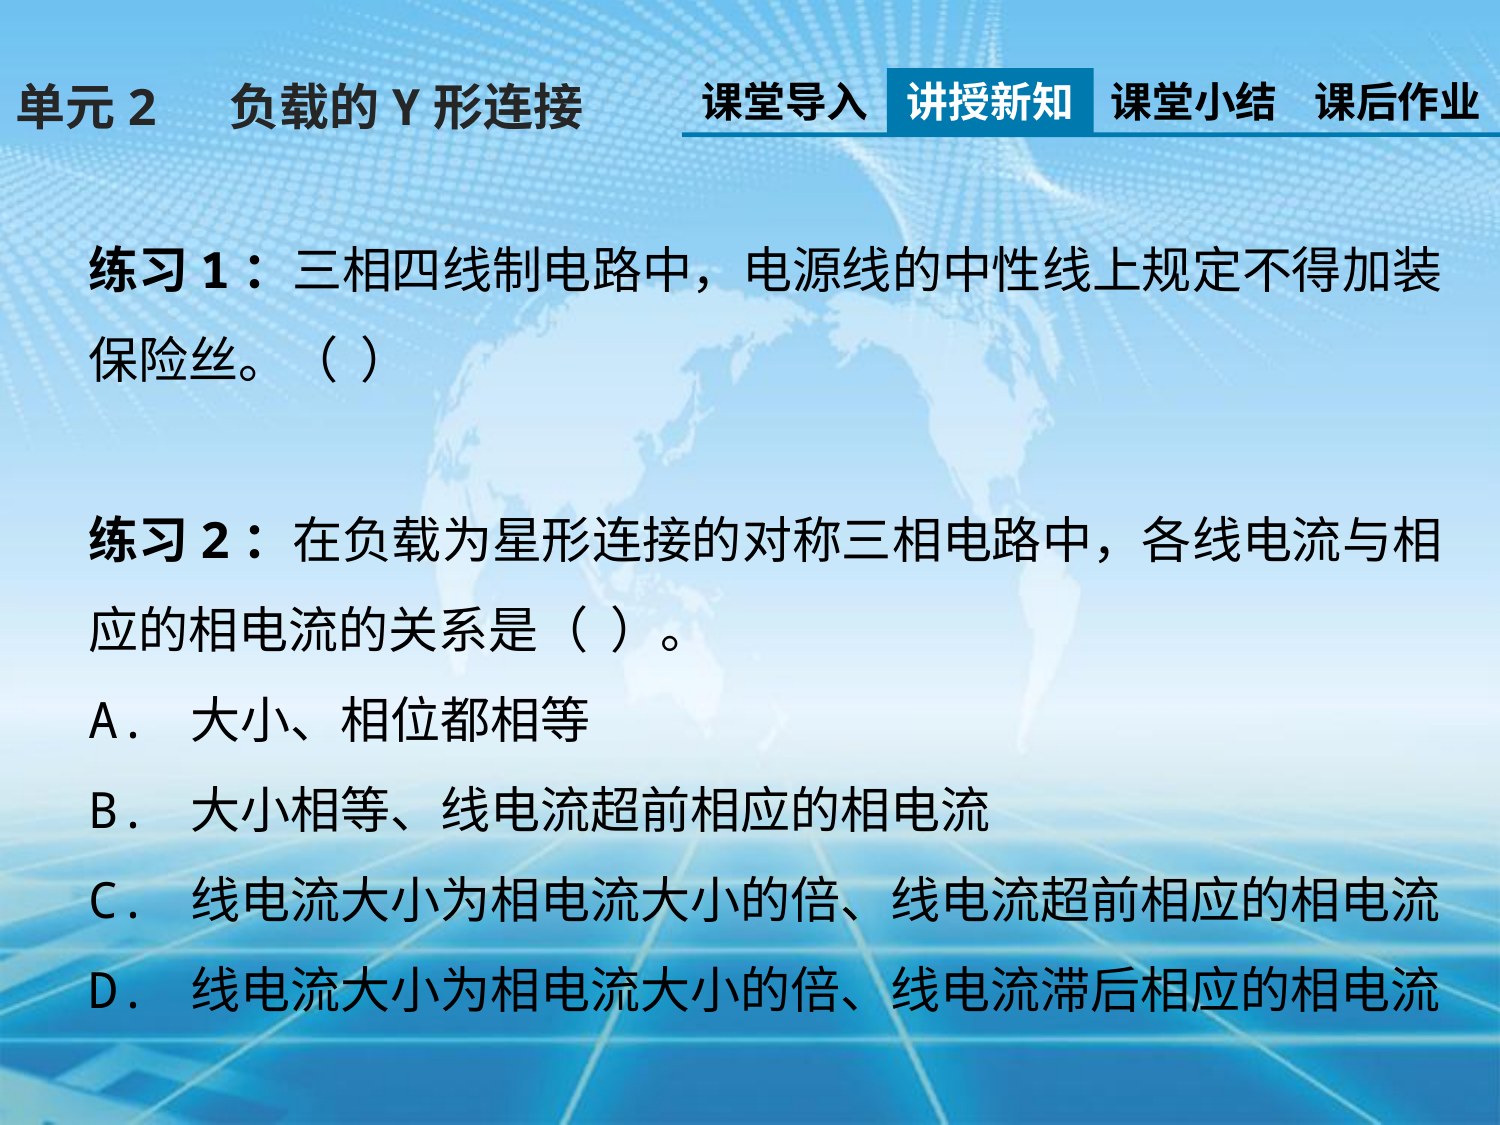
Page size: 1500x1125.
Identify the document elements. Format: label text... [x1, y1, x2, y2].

text_box 练习1：三相四线制电路中，电源线的中性线上规定不得加装保险丝。（ ） 练习2：在负载为星形连接的对称三相电路中，各线电流与相应的相电流的关系是（ ）。 A. 大小、相位都相等 B. 大小相等、线电流超前相应的相电流 C. 线电流大小为相电流大小的倍、线电流超前相应的相电流 D. 线电流大小为相电流大小的倍、线电流滞后相应的相电流 [73, 201, 1472, 1072]
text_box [1, 67, 1500, 144]
picture [0, 0, 1500, 1125]
